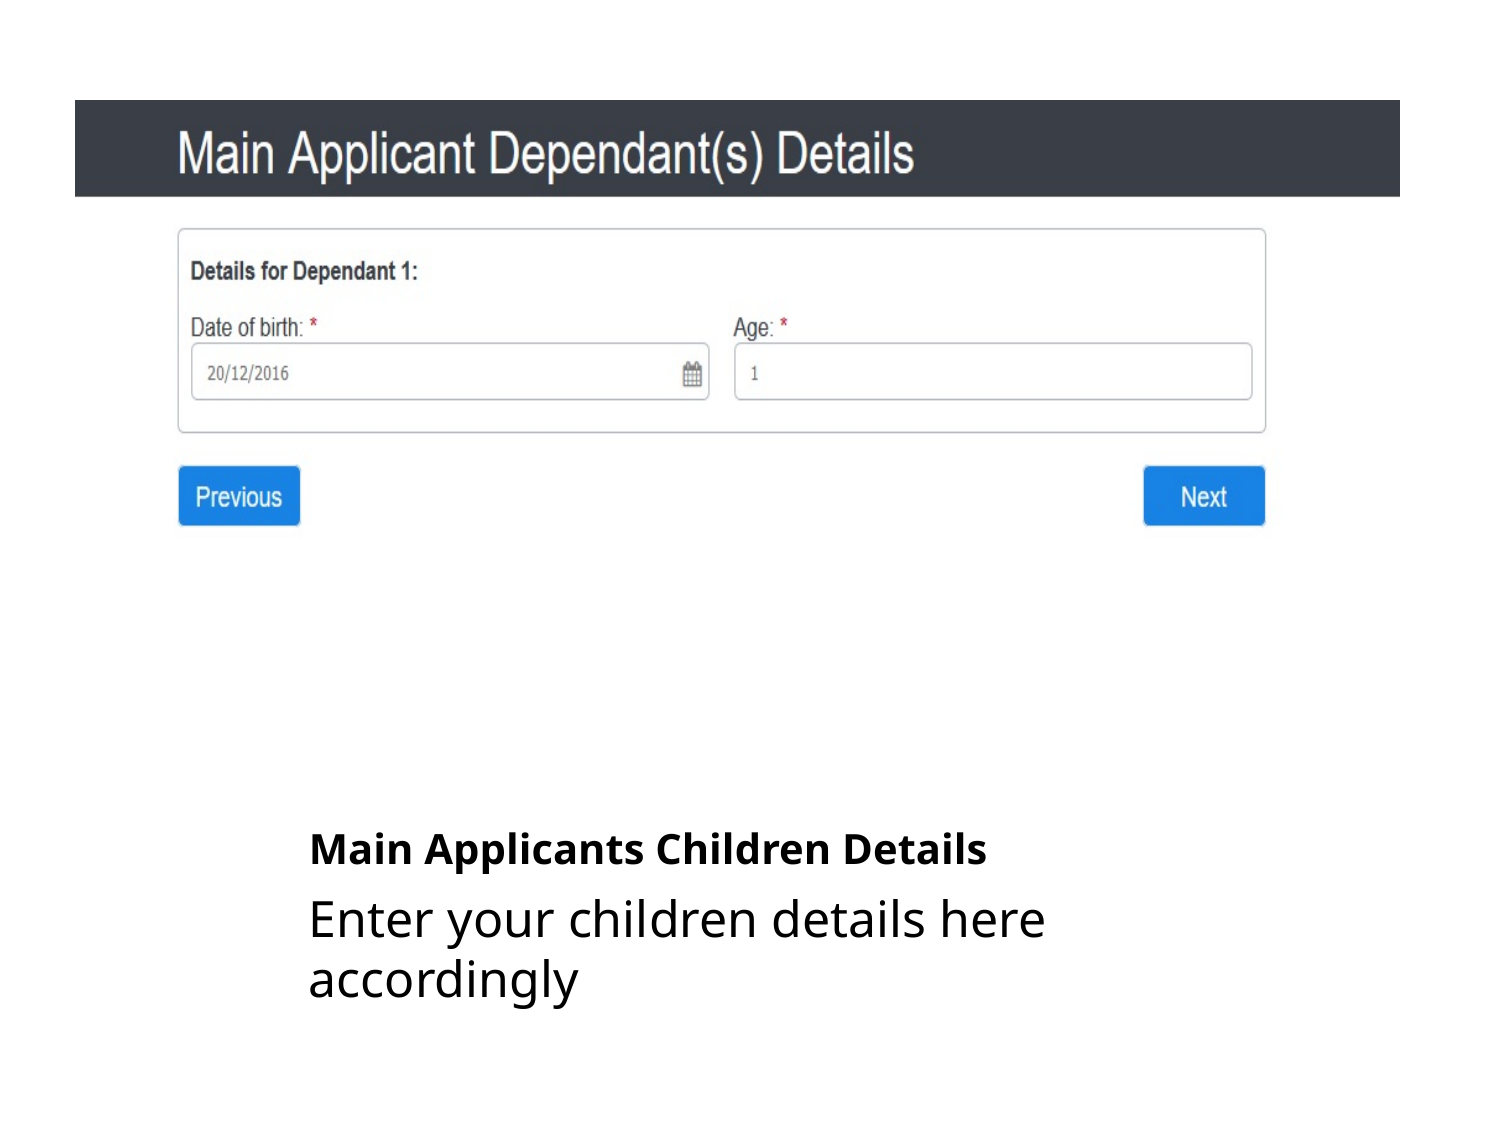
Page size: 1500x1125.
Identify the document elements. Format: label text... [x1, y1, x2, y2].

list Enter your children details here accordingly [294, 880, 1194, 1013]
picture [74, 100, 1401, 720]
title Main Applicants Children Details [294, 787, 1194, 880]
